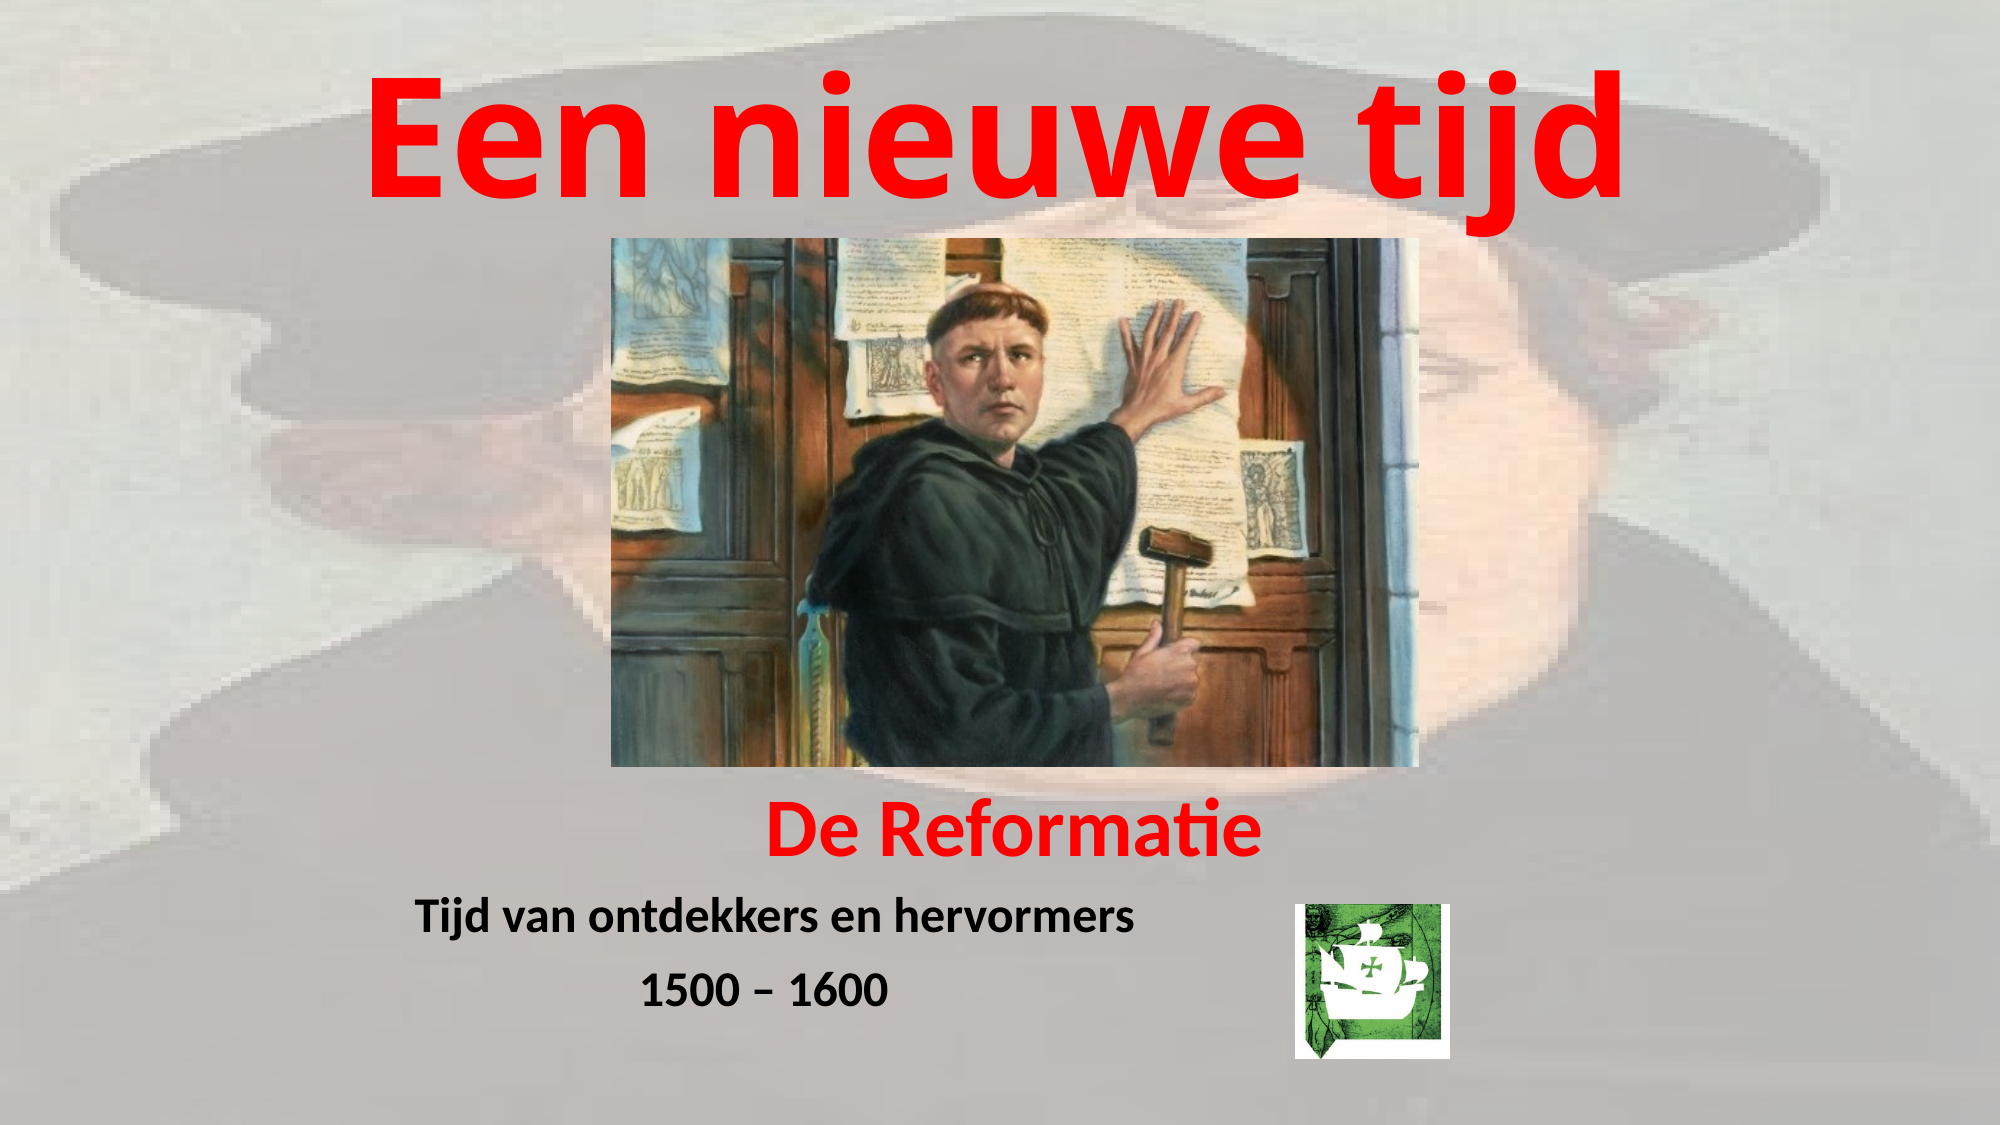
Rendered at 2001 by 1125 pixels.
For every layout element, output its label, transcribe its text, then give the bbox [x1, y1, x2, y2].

subtitle Tijd van ontdekkers en hervormers 1500 – 1600 [249, 881, 1300, 1125]
text_box De Reformatie [611, 767, 1419, 880]
picture [1295, 904, 1450, 1059]
title Een nieuwe tijd [18, 0, 1973, 242]
picture [611, 238, 1419, 767]
